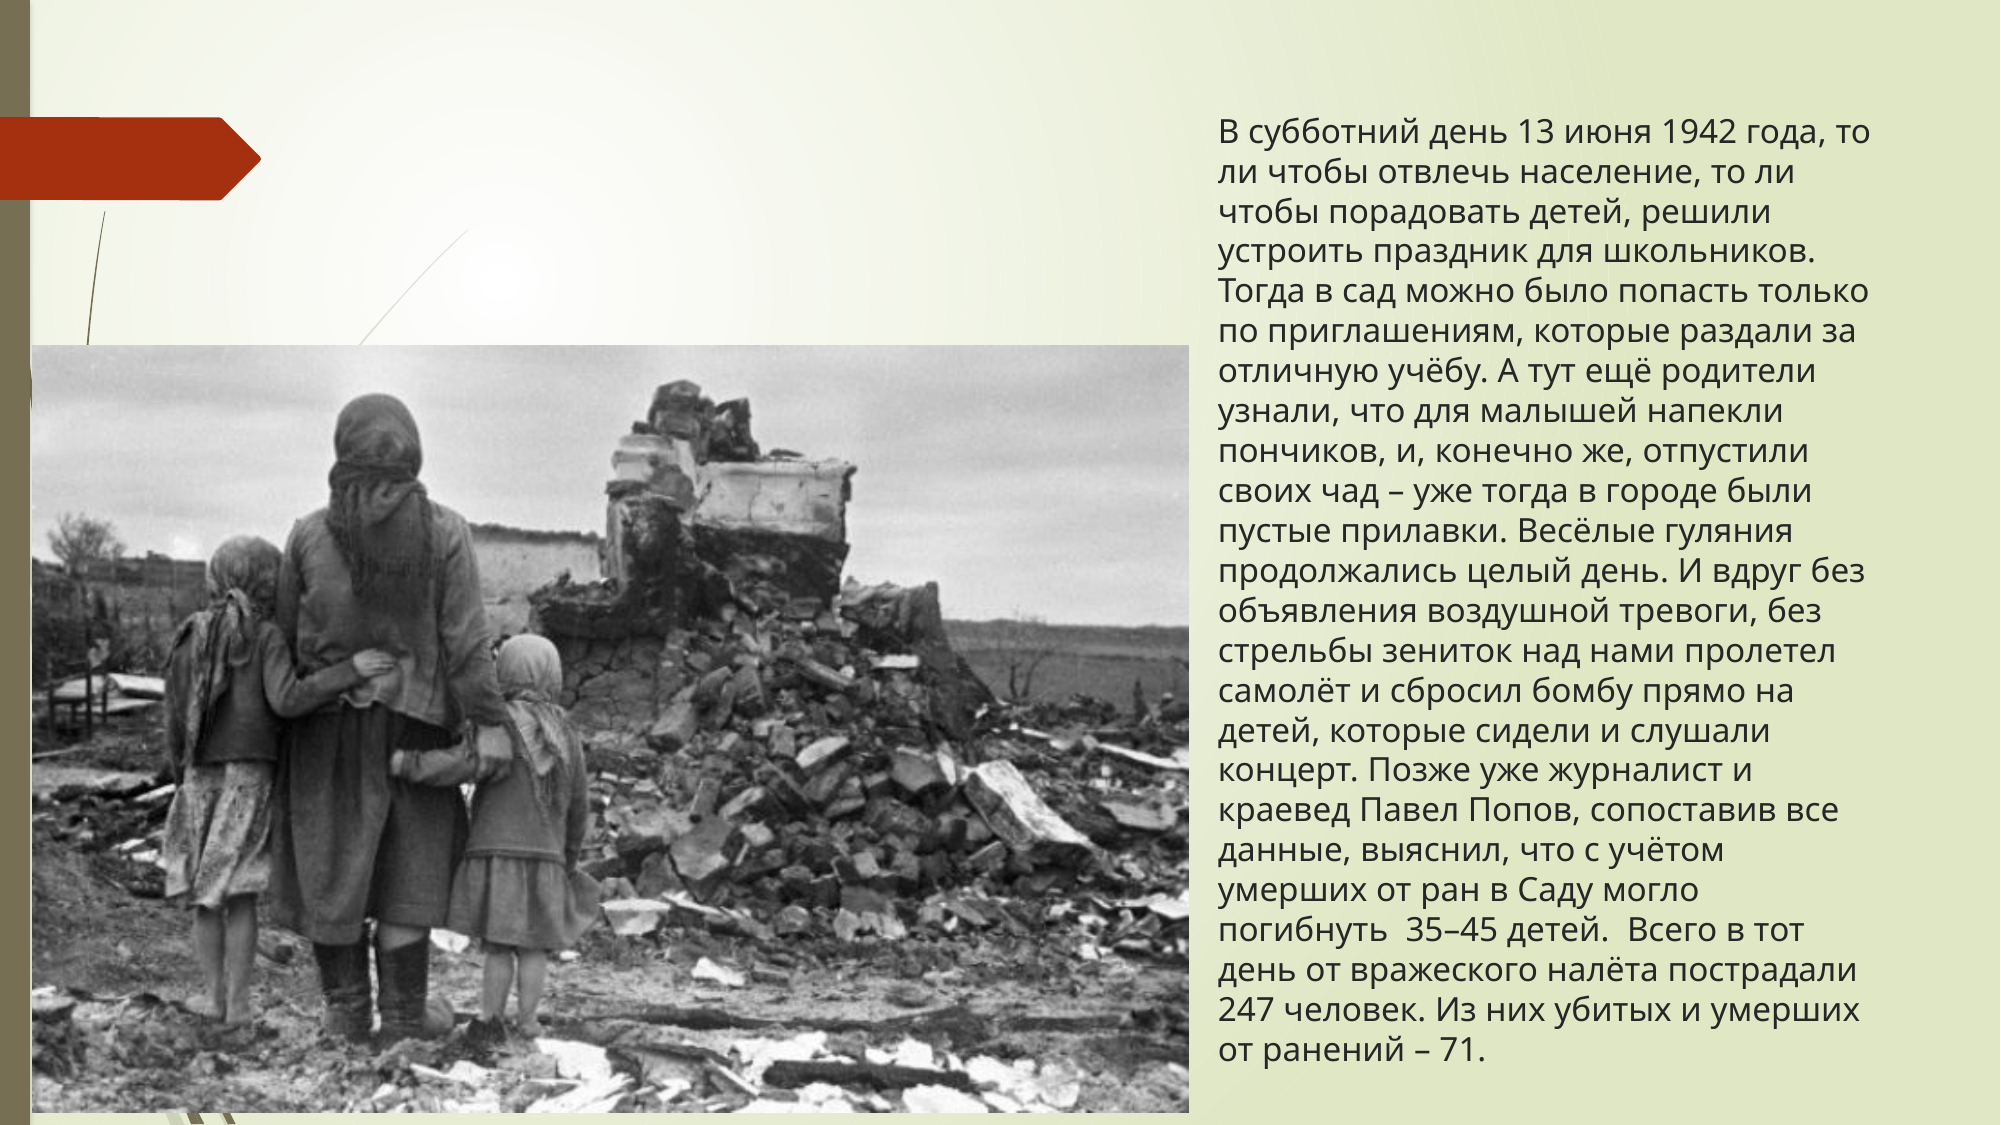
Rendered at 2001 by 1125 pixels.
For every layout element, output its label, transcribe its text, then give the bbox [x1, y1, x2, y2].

title В субботний день 13 июня 1942 года, то ли чтобы отвлечь население, то ли чтобы порадовать детей, решили устроить праздник для школьников. Тогда в сад можно было попасть только по приглашениям, которые раздали за отличную учёбу. А тут ещё родители узнали, что для малышей напекли пончиков, и, конечно же, отпустили своих чад – уже тогда в городе были пустые прилавки. Весёлые гуляния продолжались целый день. И вдруг без объявления воздушной тревоги, без стрельбы зениток над нами пролетел самолёт и сбросил бомбу прямо на детей, которые сидели и слушали концерт. Позже уже журналист и краевед Павел Попов, сопоставив все данные, выяснил, что с учётом умерших от ран в Саду могло погибнуть 35–45 детей. Всего в тот день от вражеского налёта пострадали 247 человек. Из них убитых и умерших от ранений – 71. [1202, 102, 1888, 1114]
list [32, 345, 1189, 1114]
